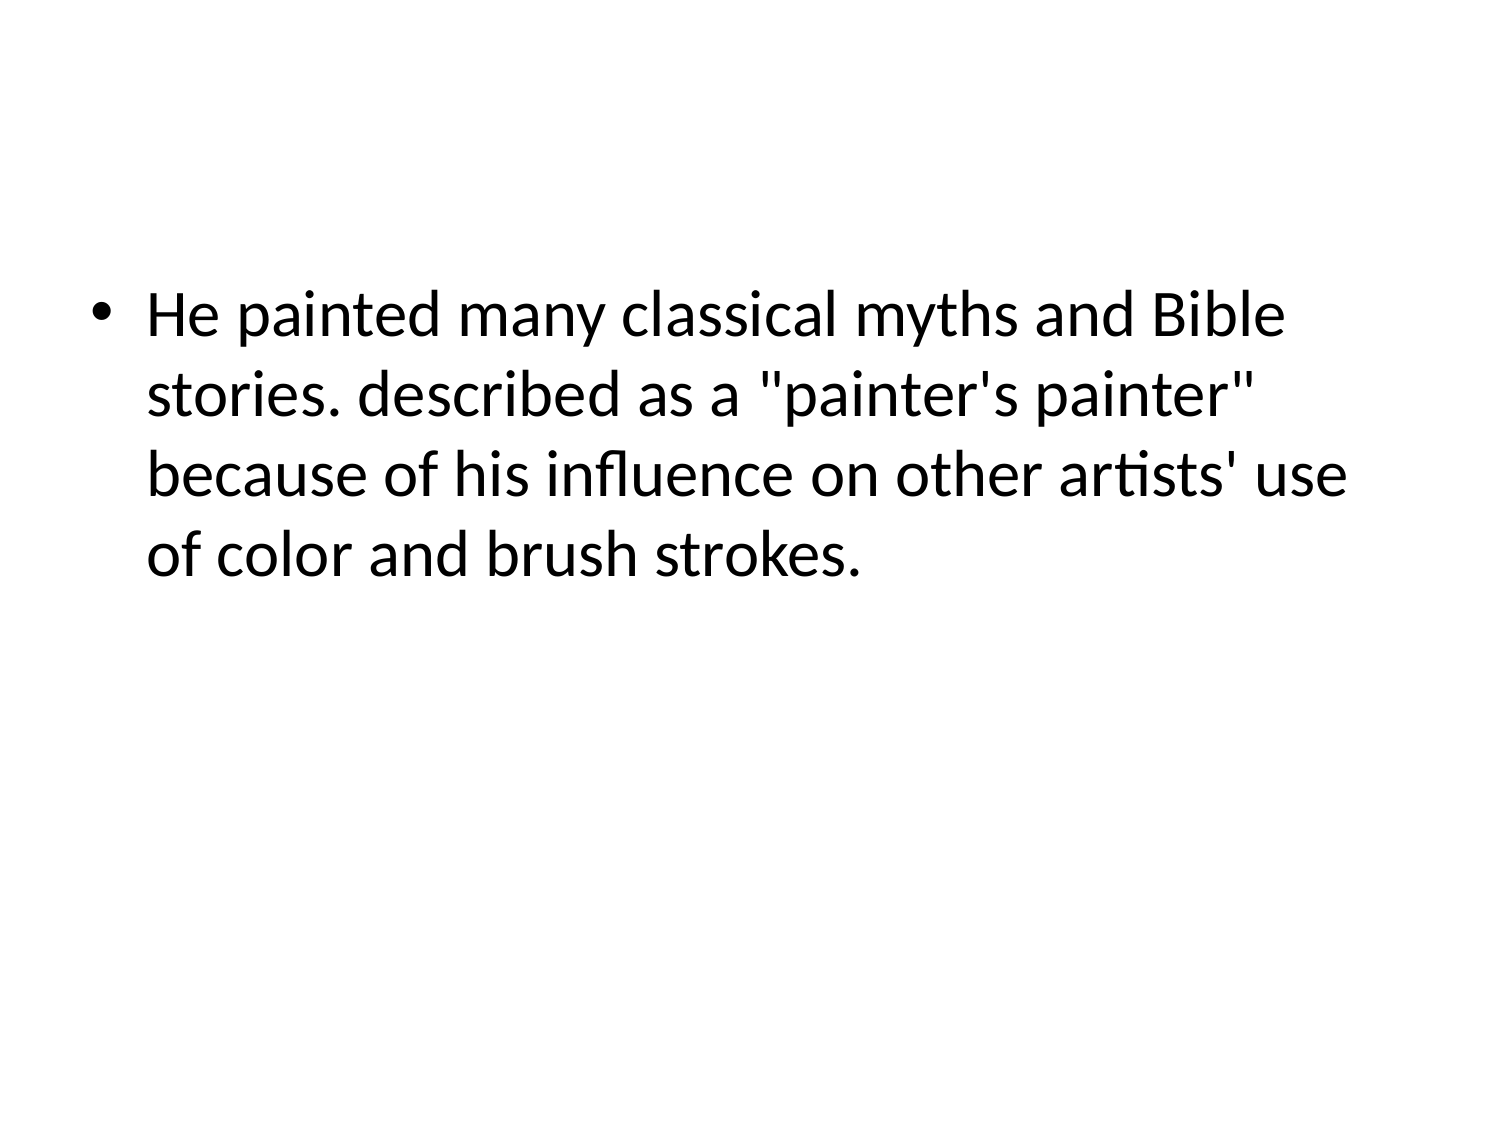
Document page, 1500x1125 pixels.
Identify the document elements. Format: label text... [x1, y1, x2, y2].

list He painted many classical myths and Bible stories. described as a "painter's painter" because of his influence on other artists' use of color and brush strokes. [75, 262, 1425, 1005]
